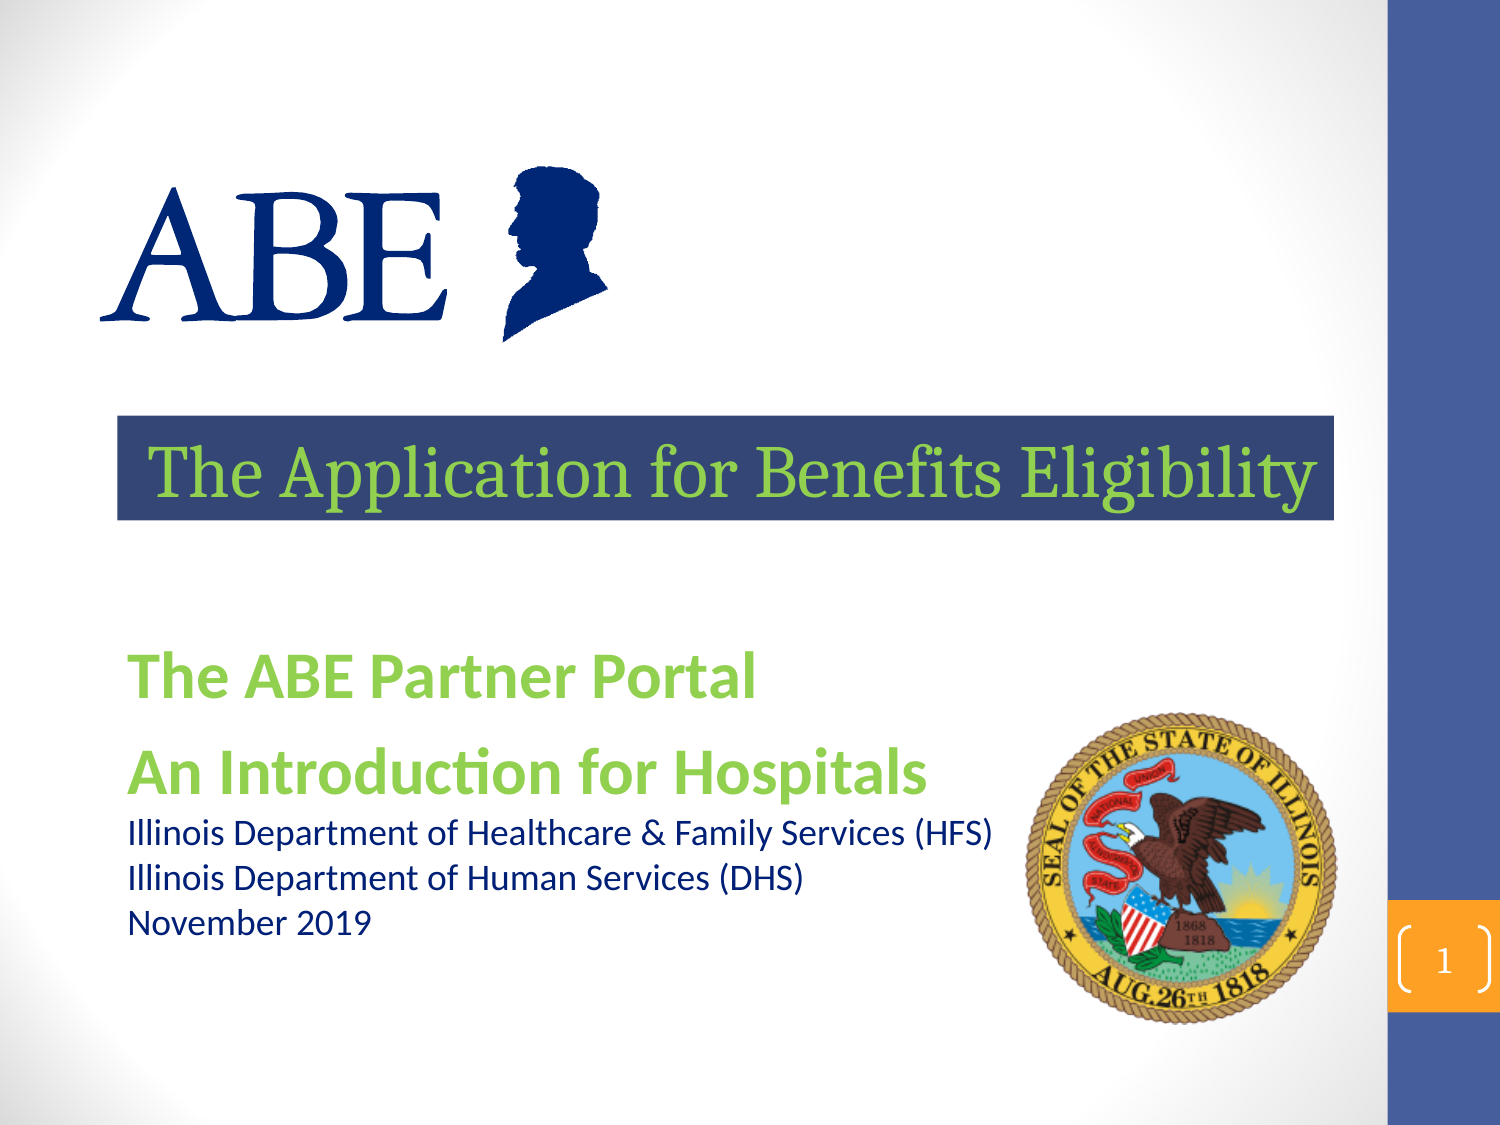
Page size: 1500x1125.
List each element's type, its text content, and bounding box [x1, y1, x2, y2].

text_box [502, 166, 609, 343]
slide_number 1 [1397, 924, 1492, 994]
text_box The Application for Benefits Eligibility [117, 415, 1334, 521]
text_box The ABE Partner Portal An Introduction for Hospitals Illinois Department of Healthcare & Family Services (HFS) Illinois Department of Human Services (DHS) November 2019 [0, 624, 1025, 950]
text_box [342, 192, 447, 322]
picture [0, 0, 1387, 1125]
text_box [99, 187, 348, 322]
